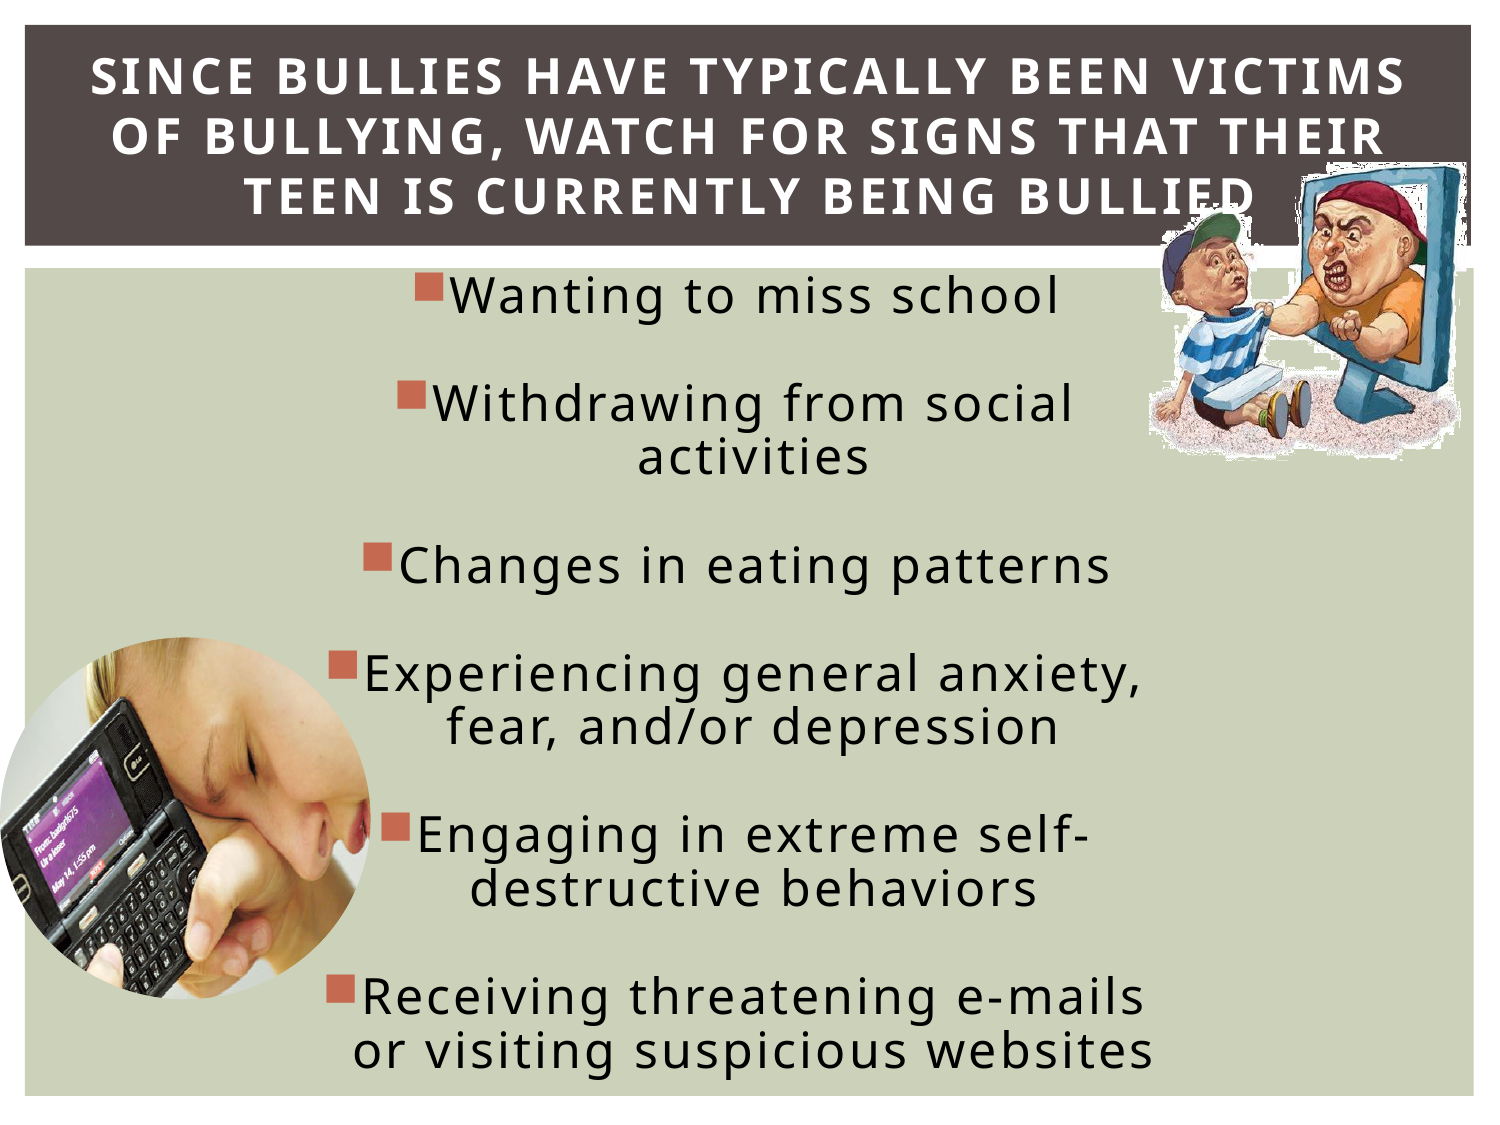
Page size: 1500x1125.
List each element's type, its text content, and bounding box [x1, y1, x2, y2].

list Wanting to miss school Withdrawing from social activities Changes in eating patterns Experiencing general anxiety, fear, and/or depression Engaging in extreme self-destructive behaviors Receiving threatening e-mails or visiting suspicious websites [262, 262, 1200, 1100]
title Since bullies have typically been victims of bullying, watch for signs that their teen is currently being bullied [62, 37, 1438, 232]
picture [0, 637, 371, 1000]
picture [1149, 162, 1470, 462]
